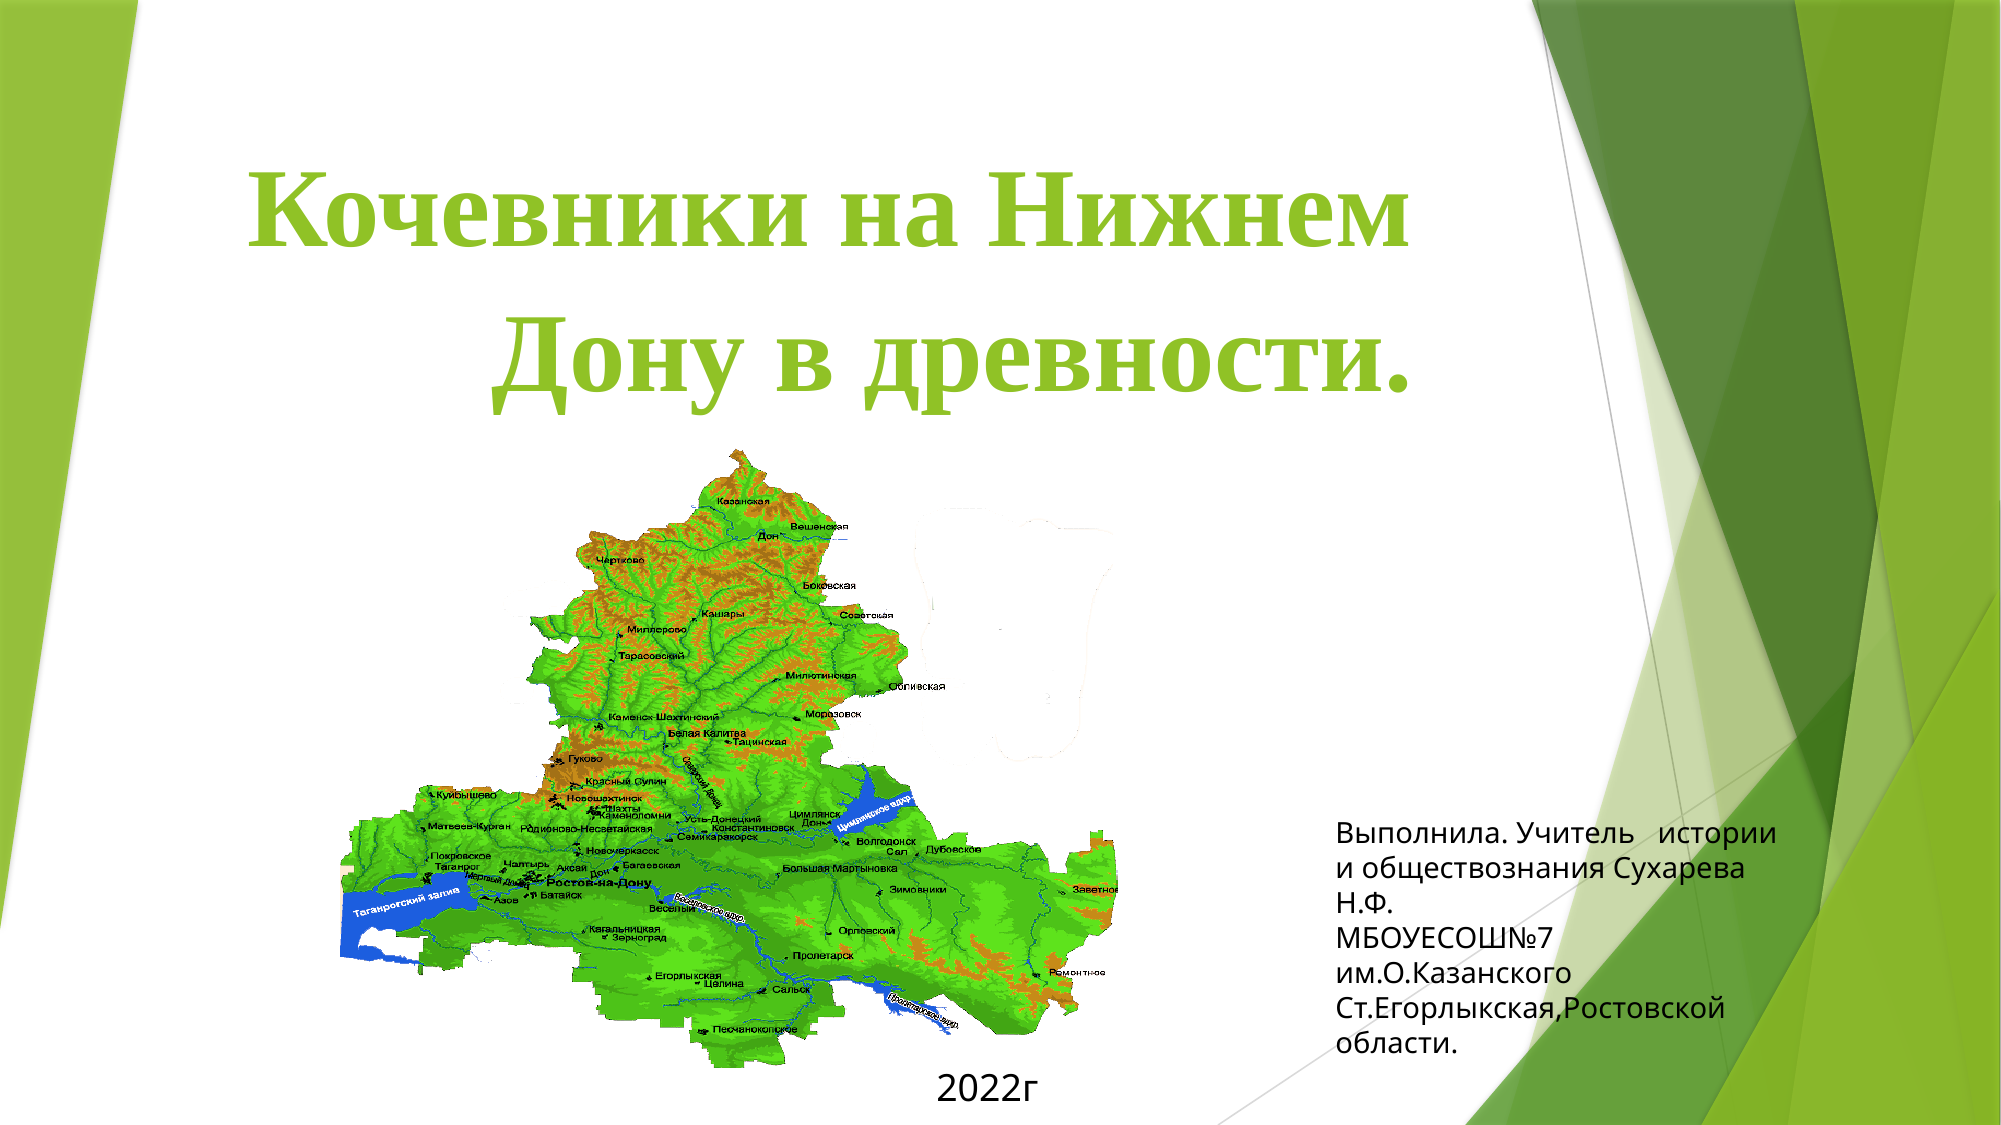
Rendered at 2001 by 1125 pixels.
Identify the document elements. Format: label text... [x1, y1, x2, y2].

picture [340, 440, 1118, 1068]
title Кочевники на Нижнем Дону в древности. [154, 151, 1429, 422]
text_box Выполнила. Учитель истории и обществознания Сухарева Н.Ф. МБОУЕСОШ№7 им.О.Казанского Ст.Егорлыкская,Ростовской области. [1320, 806, 1799, 1102]
text_box 2022г [921, 1076, 1054, 1117]
